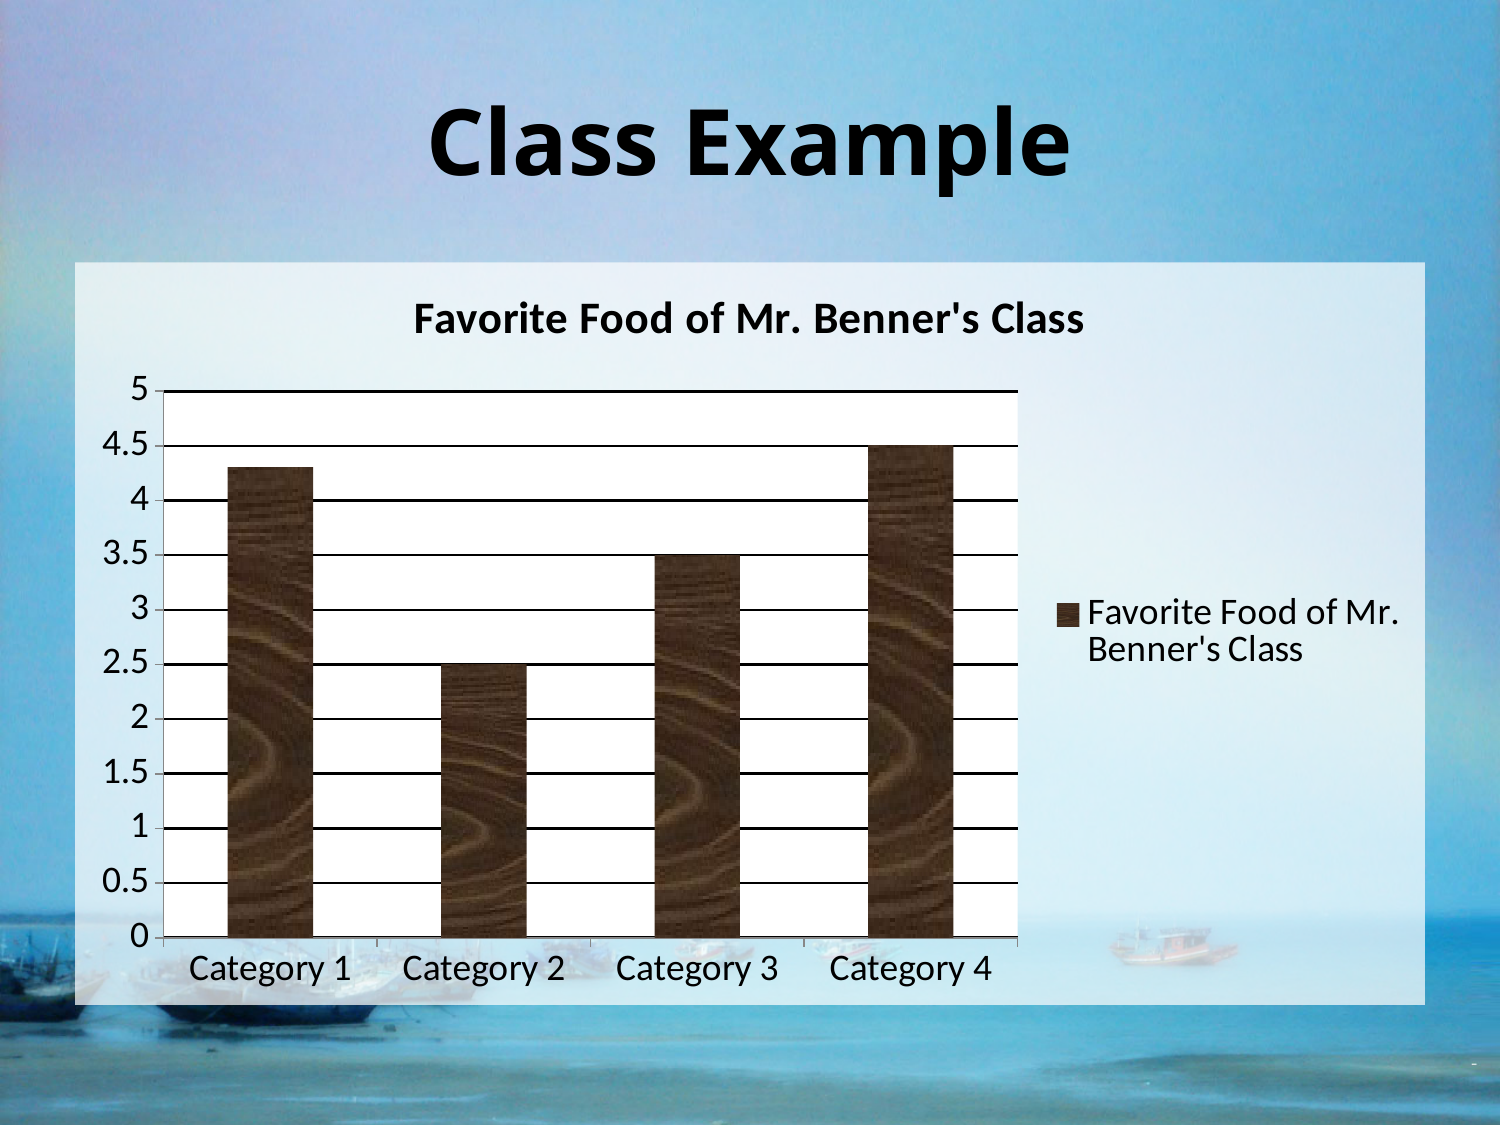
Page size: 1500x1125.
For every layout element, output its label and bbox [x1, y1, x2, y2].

picture [0, 0, 1500, 1125]
chart [74, 262, 1426, 1006]
